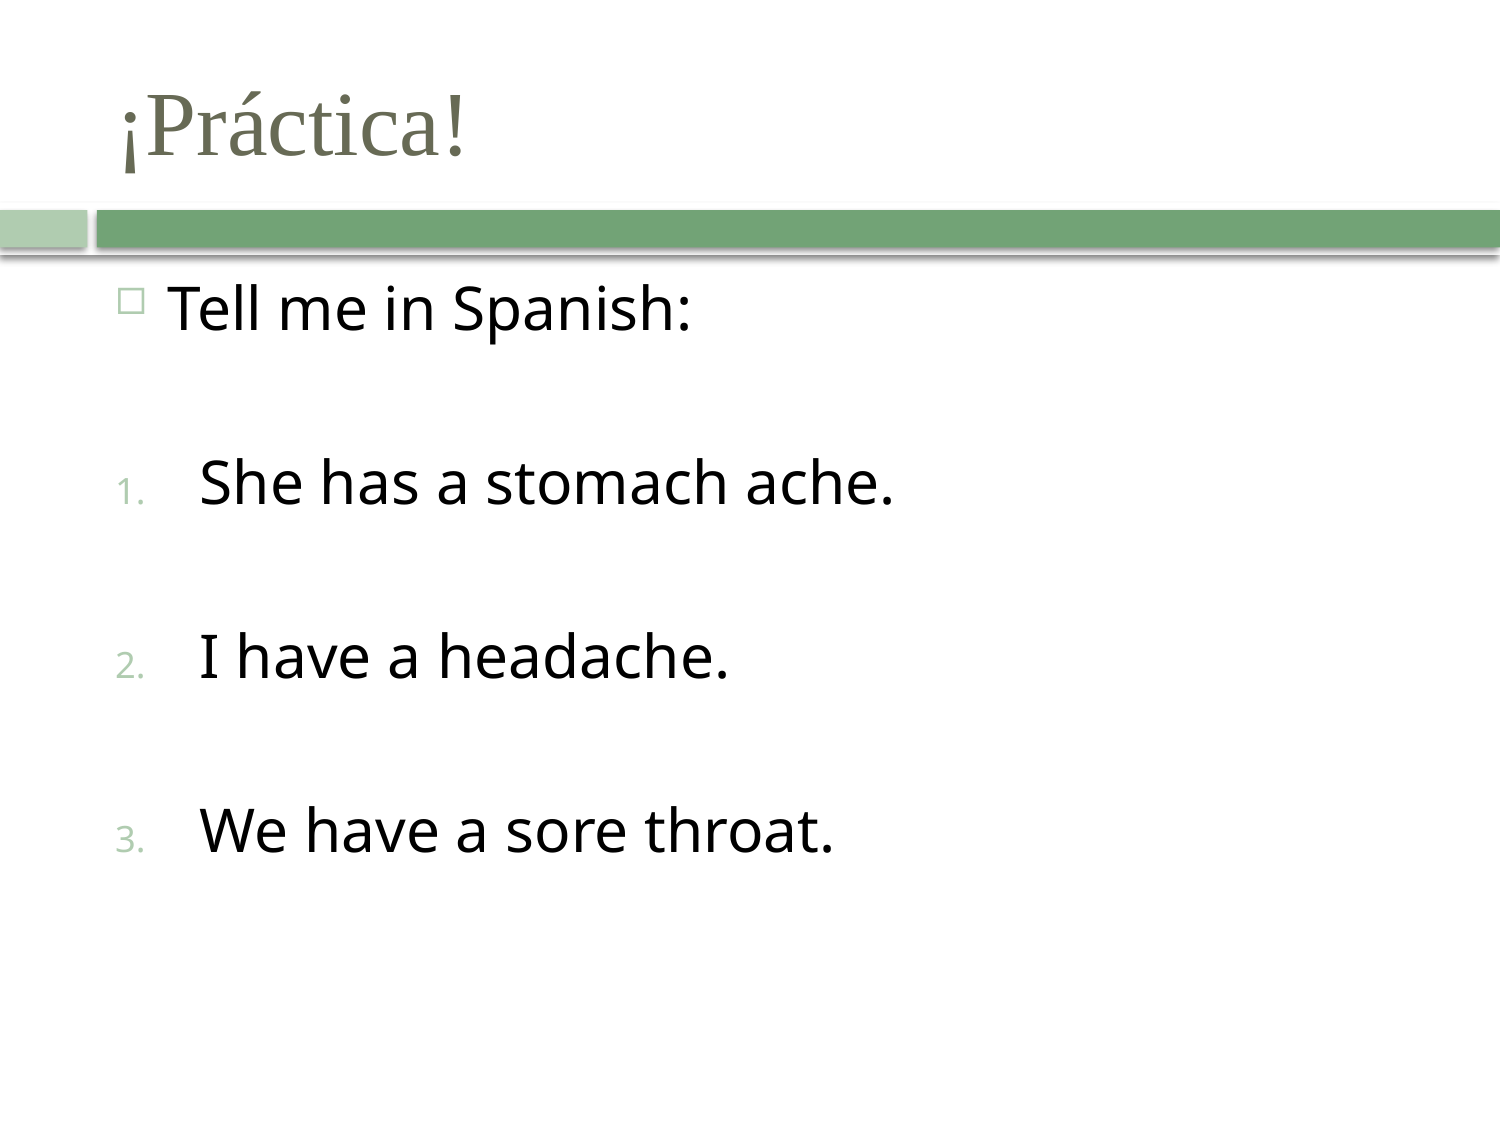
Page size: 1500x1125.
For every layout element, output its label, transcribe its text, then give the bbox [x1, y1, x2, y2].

title ¡Práctica! [100, 37, 1438, 200]
list Tell me in Spanish: She has a stomach ache. I have a headache. We have a sore throat. [100, 262, 1438, 1000]
